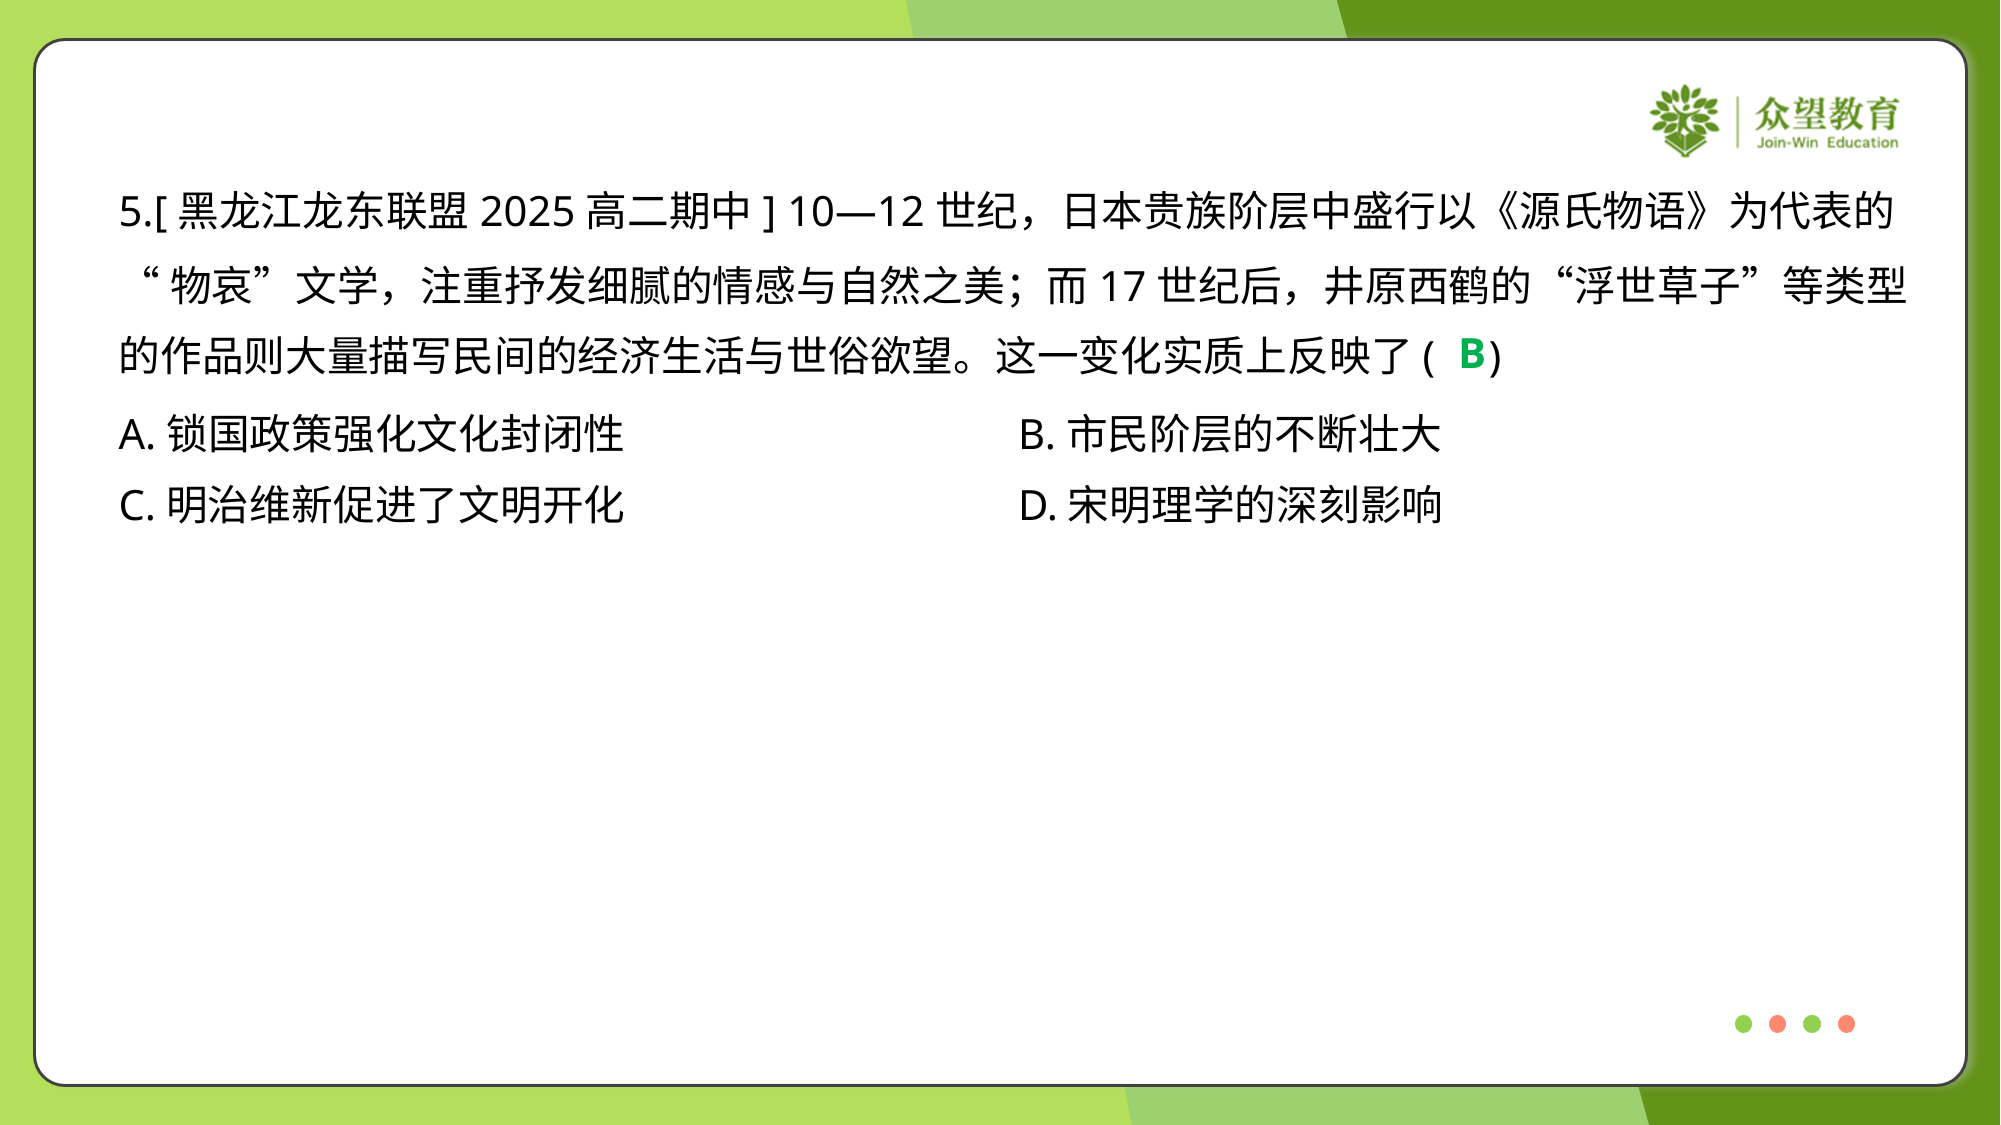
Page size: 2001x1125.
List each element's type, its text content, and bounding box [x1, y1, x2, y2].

picture [0, 0, 2000, 1125]
text_box 5.[黑龙江龙东联盟2025高二期中] 10—12世纪，日本贵族阶层中盛行以《源氏物语》为代表的 “物哀”文学，注重抒发细腻的情感与自然之美；而17世纪后，井原西鹤的“浮世草子”等类型 的作品则大量描写民间的经济生活与世俗欲望。这一变化实质上反映了( ) [118, 159, 1883, 373]
text_box A.锁国政策强化文化封闭性 B.市民阶层的不断壮大 C.明治维新促进了文明开化 D.宋明理学的深刻影响 [118, 382, 1883, 522]
text_box B [1442, 306, 1502, 371]
